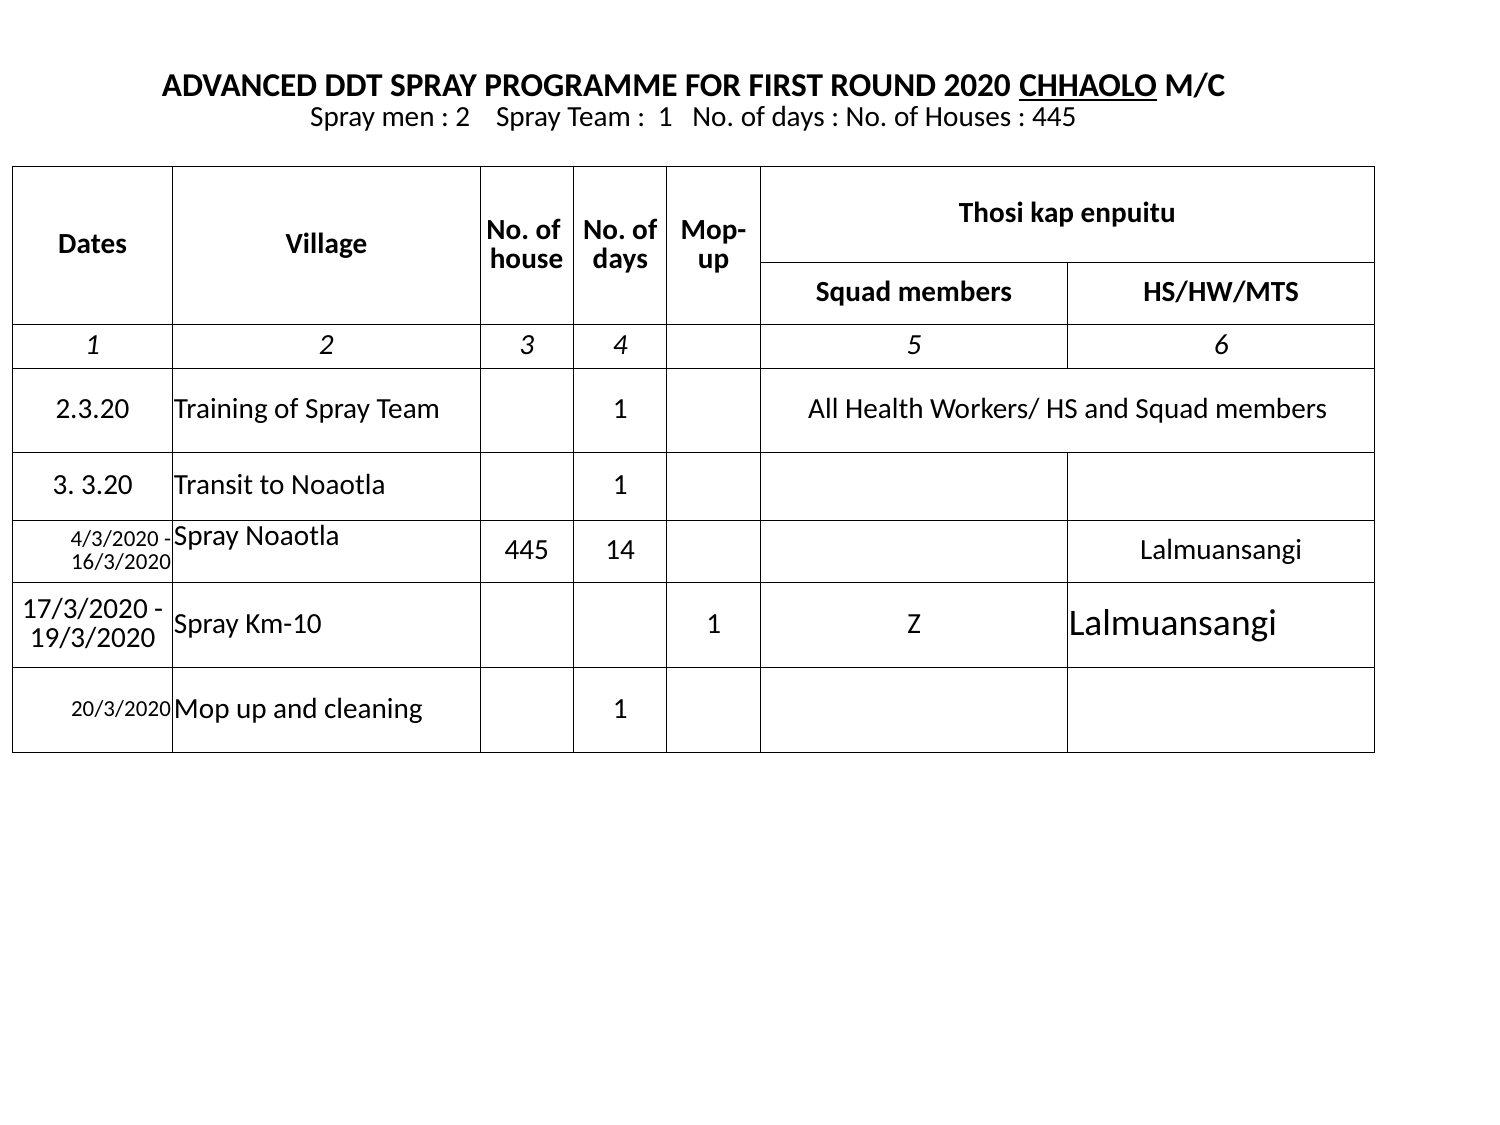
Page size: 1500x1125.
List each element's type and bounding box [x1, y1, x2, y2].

table_cell [1068, 668, 1374, 752]
table_cell [173, 668, 480, 752]
table_cell [667, 453, 760, 520]
table_cell [1068, 325, 1374, 368]
table_cell [13, 668, 172, 752]
table_cell [173, 583, 480, 667]
table_cell [481, 167, 573, 324]
table_cell [481, 668, 573, 752]
table_cell [13, 583, 172, 667]
table_cell [1068, 521, 1374, 582]
table_cell [667, 369, 760, 452]
table_cell [574, 325, 666, 368]
table_cell [481, 369, 573, 452]
table_cell [13, 521, 172, 582]
table_cell [761, 583, 1067, 667]
table_cell [1068, 583, 1374, 667]
table_cell [173, 325, 480, 368]
table_cell [481, 453, 573, 520]
table_cell [1068, 453, 1374, 520]
table_cell [667, 167, 760, 324]
table_cell [574, 453, 666, 520]
table_cell [761, 263, 1067, 324]
table_cell [761, 453, 1067, 520]
table_header [13, 38, 1375, 166]
table_cell [13, 325, 172, 368]
table_cell [13, 453, 172, 520]
table_cell [761, 167, 1374, 262]
table_cell [173, 453, 480, 520]
table_cell [574, 583, 666, 667]
table_cell [13, 369, 172, 452]
table_cell [173, 369, 480, 452]
table_cell [574, 369, 666, 452]
table_cell [173, 521, 480, 582]
table_cell [481, 583, 573, 667]
table_cell [761, 668, 1067, 752]
table_cell [667, 521, 760, 582]
table_cell [574, 167, 666, 324]
table_cell [1068, 263, 1374, 324]
table_cell [667, 583, 760, 667]
table_cell [667, 325, 760, 368]
table_cell [13, 167, 172, 324]
table_cell [481, 325, 573, 368]
table_cell [667, 668, 760, 752]
table_cell [761, 521, 1067, 582]
table_cell [481, 521, 573, 582]
table_cell [574, 668, 666, 752]
table_cell [173, 167, 480, 324]
table_cell [574, 521, 666, 582]
table_cell [761, 369, 1374, 452]
table_cell [761, 325, 1067, 368]
